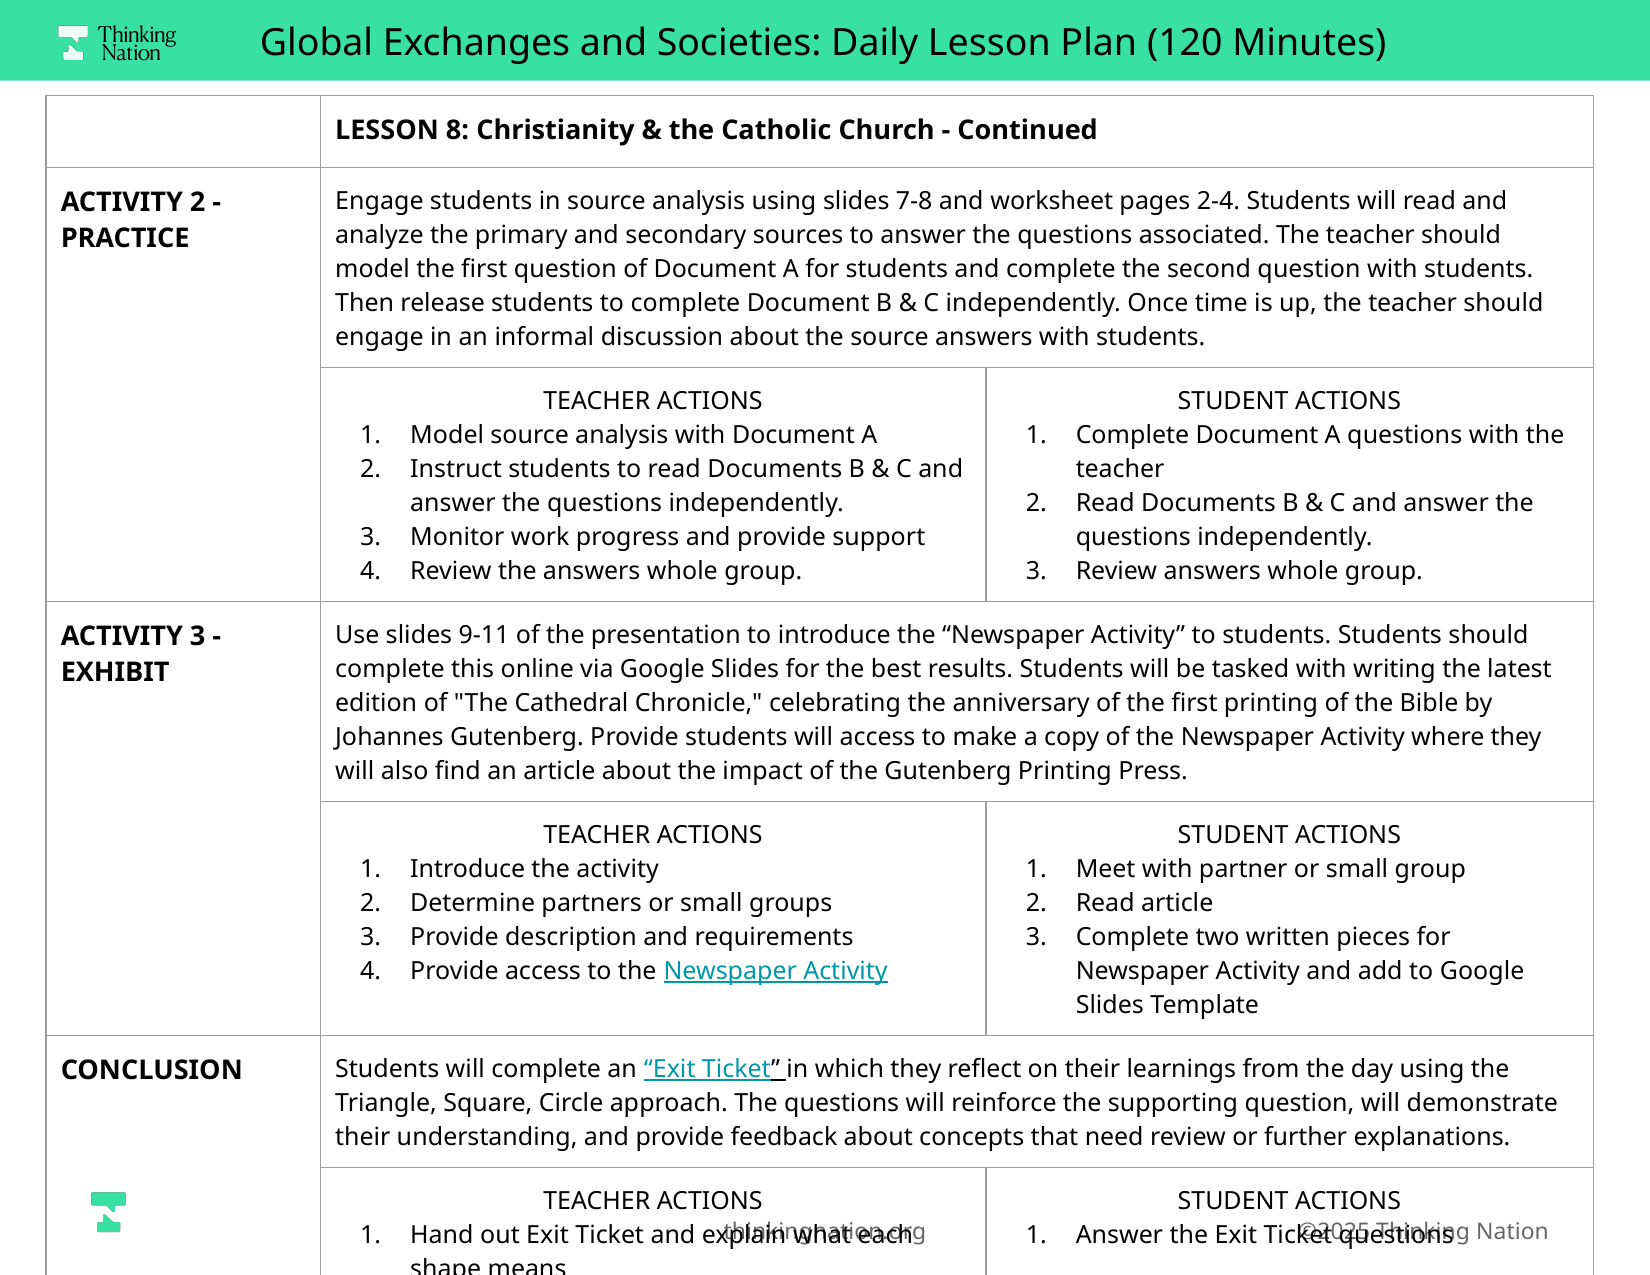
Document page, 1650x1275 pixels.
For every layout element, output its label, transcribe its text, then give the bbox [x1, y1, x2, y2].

table_cell Engage students in source analysis using slides 7-8 and worksheet pages 2-4. Students will read and analyze the primary and secondary sources to answer the questions associated. The teacher should model the first question of Document A for students and complete the second question with students. Then release students to complete Document B & C independently. Once time is up, the teacher should engage in an informal discussion about the source answers with students. [321, 168, 1593, 367]
table_cell Students will complete an “Exit Ticket” in which they reflect on their learnings from the day using the Triangle, Square, Circle approach. The questions will reinforce the supporting question, will demonstrate their understanding, and provide feedback about concepts that need review or further explanations. [321, 1036, 1593, 1167]
table_cell STUDENT ACTIONS Answer the Exit Ticket questions [987, 1168, 1593, 1275]
text_box Global Exchanges and Societies: Daily Lesson Plan (120 Minutes) [0, 0, 1650, 81]
table_header LESSON 8: Christianity & the Catholic Church - Continued [321, 96, 1593, 167]
table_cell CONCLUSION [47, 1036, 320, 1275]
table_header [47, 96, 320, 167]
table_cell ACTIVITY 3 - EXHIBIT [47, 602, 320, 1035]
table_cell STUDENT ACTIONS Complete Document A questions with the teacher Read Documents B & C and answer the questions independently. Review answers whole group. [987, 368, 1593, 601]
table_cell ACTIVITY 2 - PRACTICE [47, 168, 320, 601]
table_cell TEACHER ACTIONS Introduce the activity Determine partners or small groups Provide description and requirements Provide access to the Newspaper Activity [321, 802, 985, 1035]
table_cell Use slides 9-11 of the presentation to introduce the “Newspaper Activity” to students. Students should complete this online via Google Slides for the best results. Students will be tasked with writing the latest edition of "The Cathedral Chronicle," celebrating the anniversary of the first printing of the Bible by Johannes Gutenberg. Provide students will access to make a copy of the Newspaper Activity where they will also find an article about the impact of the Gutenberg Printing Press. [321, 602, 1593, 801]
table_cell STUDENT ACTIONS Meet with partner or small group Read article Complete two written pieces for Newspaper Activity and add to Google Slides Template [987, 802, 1593, 1035]
table_cell TEACHER ACTIONS Model source analysis with Document A Instruct students to read Documents B & C and answer the questions independently. Monitor work progress and provide support Review the answers whole group. [321, 368, 985, 601]
picture [45, 14, 180, 85]
picture [80, 1184, 136, 1240]
table_cell TEACHER ACTIONS Hand out Exit Ticket and explain what each shape means [321, 1168, 985, 1275]
